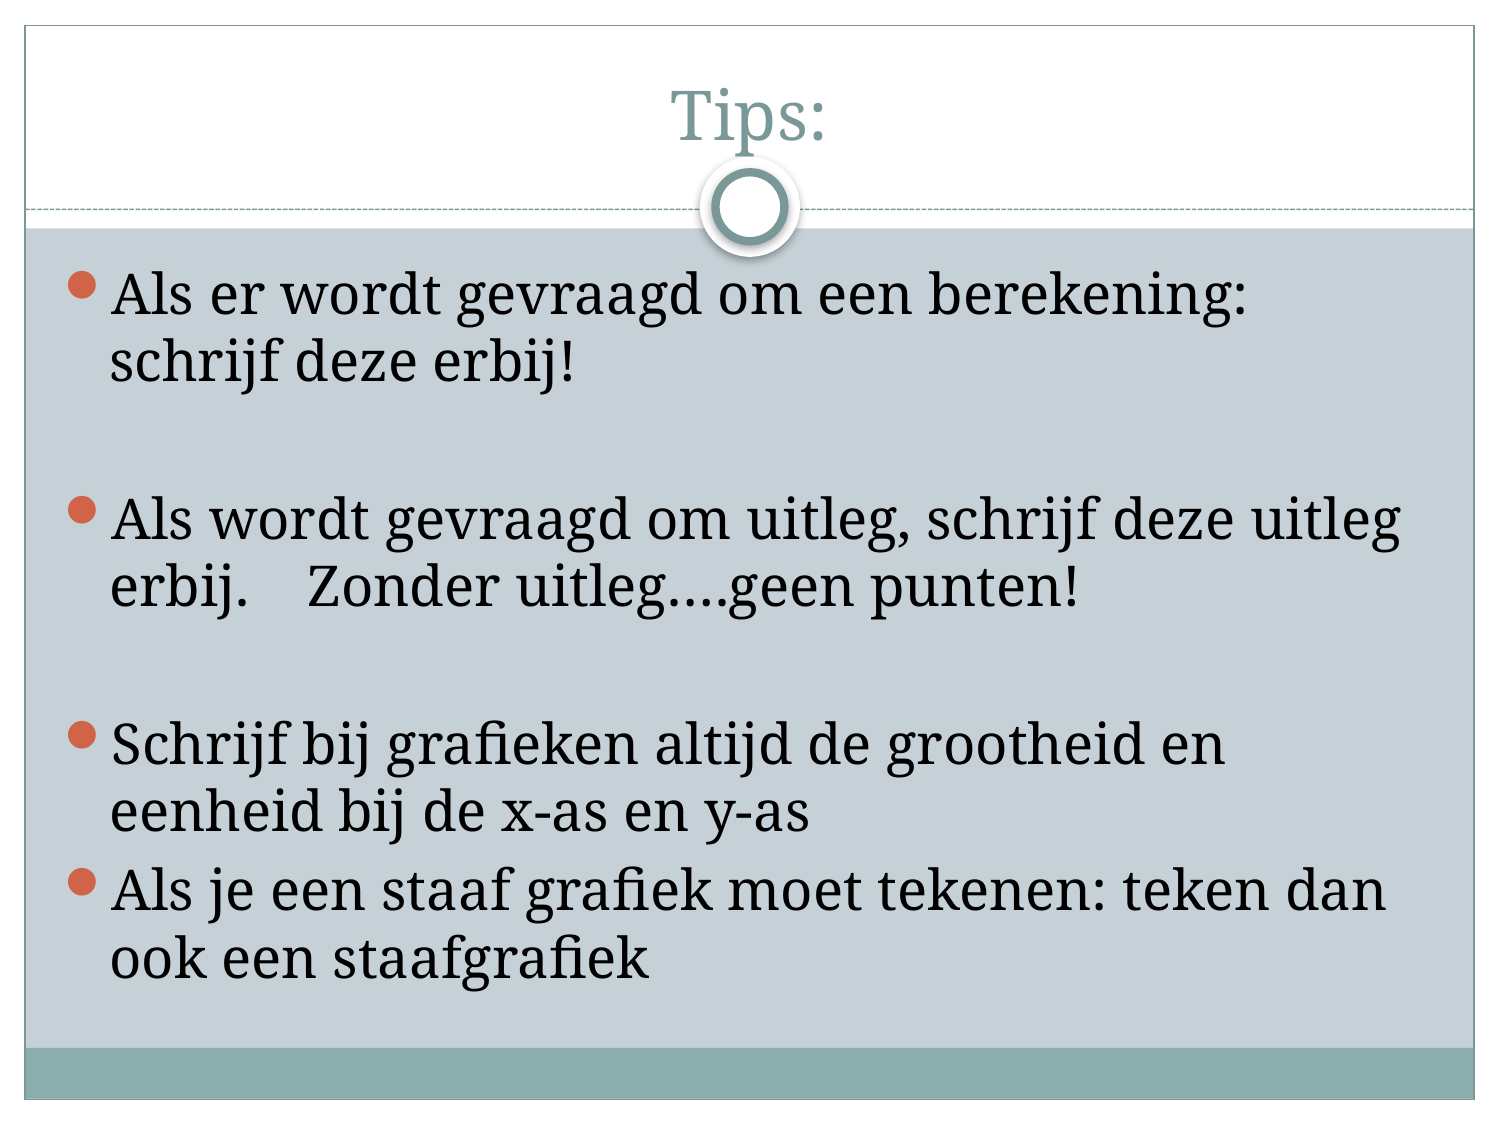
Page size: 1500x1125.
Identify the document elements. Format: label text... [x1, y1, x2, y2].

list Als er wordt gevraagd om een berekening: schrijf deze erbij! Als wordt gevraagd om uitleg, schrijf deze uitleg erbij. Zonder uitleg….geen punten! Schrijf bij grafieken altijd de grootheid en eenheid bij de x-as en y-as Als je een staaf grafiek moet tekenen: teken dan ook een staafgrafiek [49, 250, 1445, 1001]
title Tips: [49, 37, 1450, 162]
